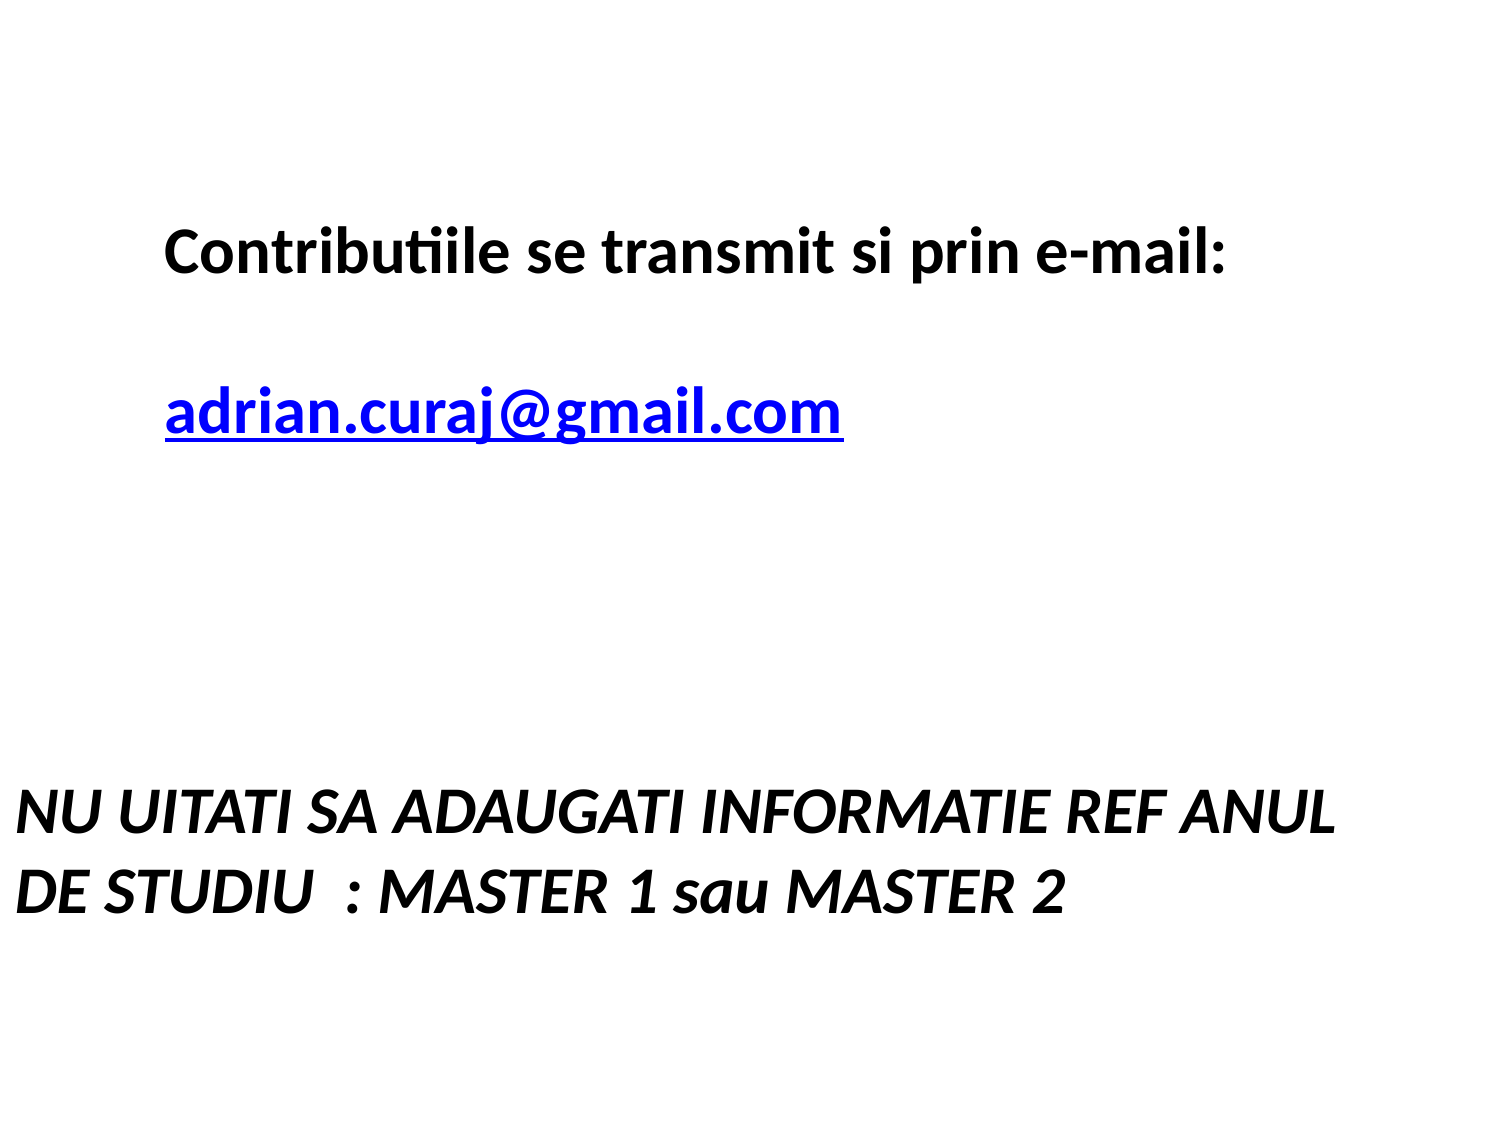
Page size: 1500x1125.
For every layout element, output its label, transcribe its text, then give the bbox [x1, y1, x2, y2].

text_box Contributiile se transmit si prin e-mail: adrian.curaj@gmail.com NU UITATI SA ADAUGATI INFORMATIE REF ANUL DE STUDIU : MASTER 1 sau MASTER 2 [0, 0, 1430, 935]
